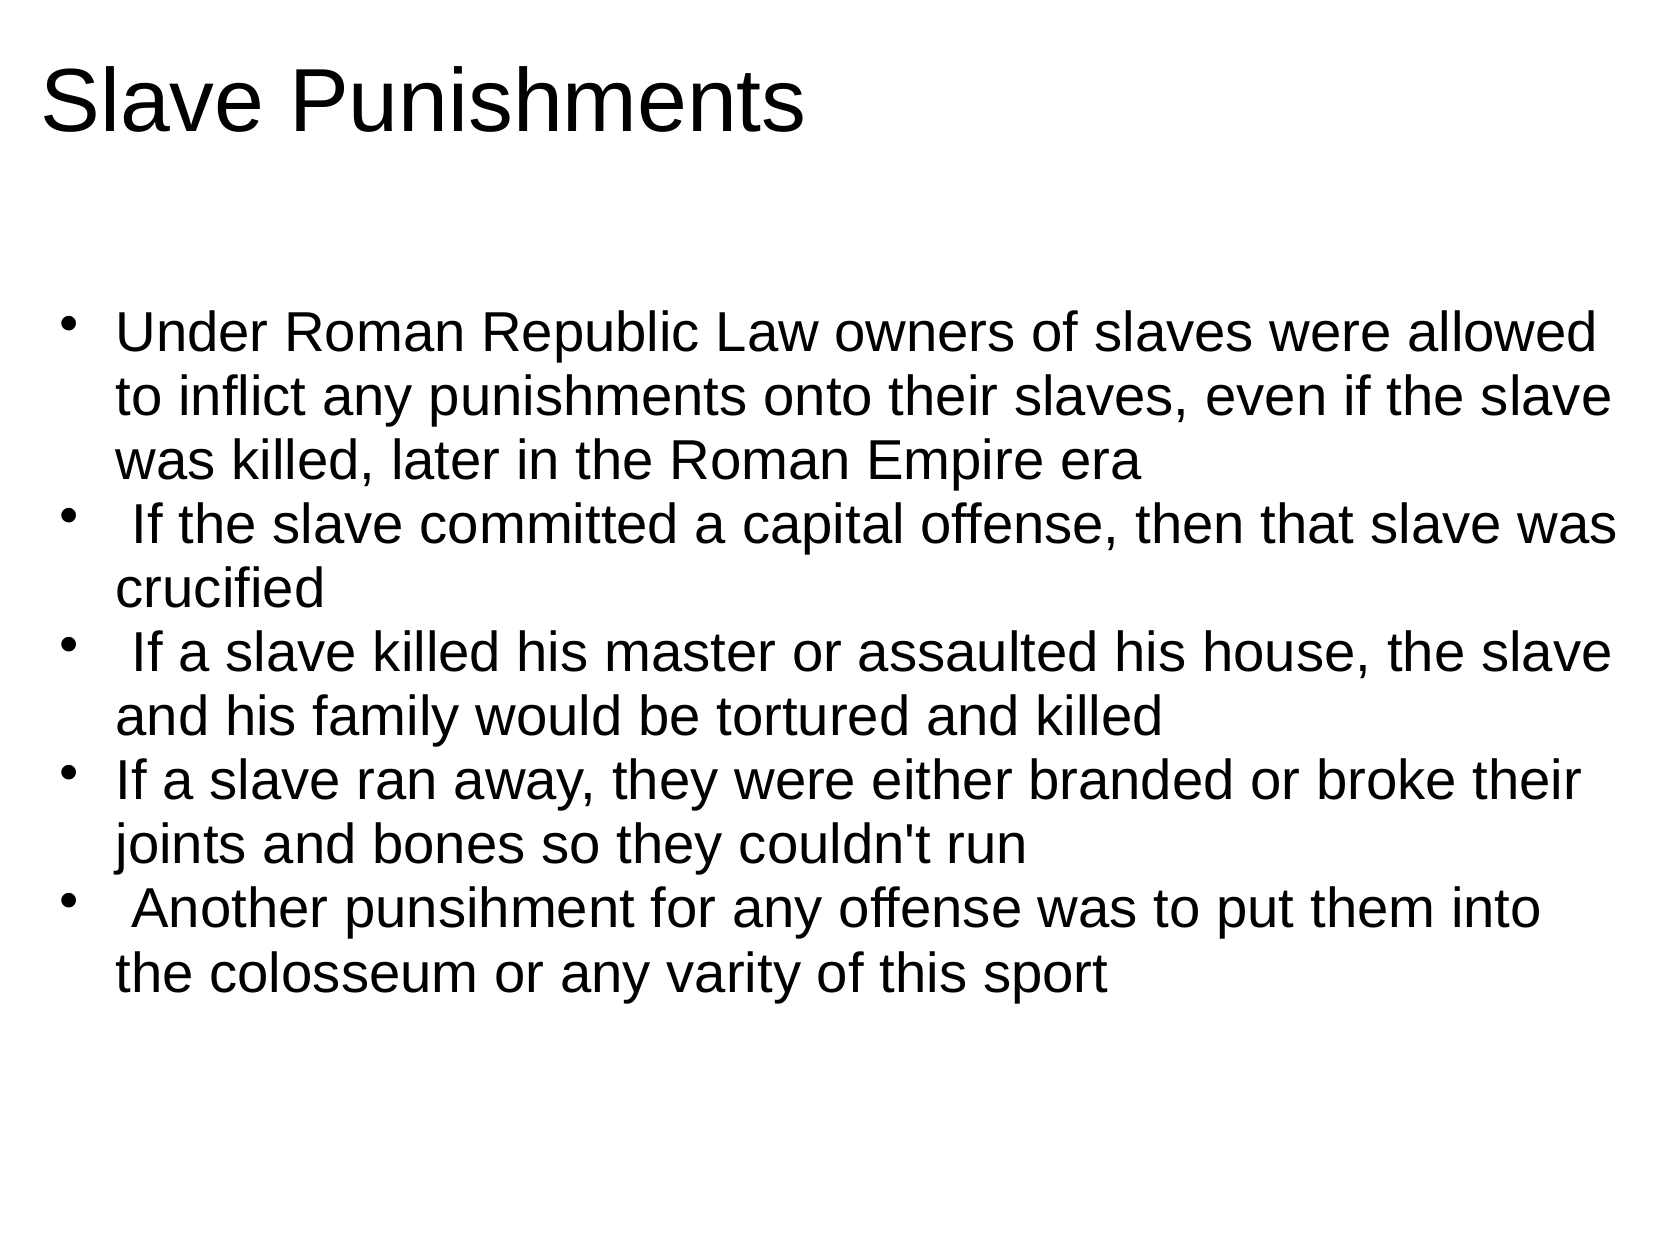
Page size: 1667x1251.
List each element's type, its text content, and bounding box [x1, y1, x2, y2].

title Slave Punishments [40, 49, 1627, 201]
list Under Roman Republic Law owners of slaves were allowed to inflict any punishments onto their slaves, even if the slave was killed, later in the Roman Empire era If the slave committed a capital offense, then that slave was crucified If a slave killed his master or assaulted his house, the slave and his family would be tortured and killed If a slave ran away, they were either branded or broke their joints and bones so they couldn't run Another punsihment for any offense was to put them into the colosseum or any varity of this sport [40, 299, 1627, 1201]
